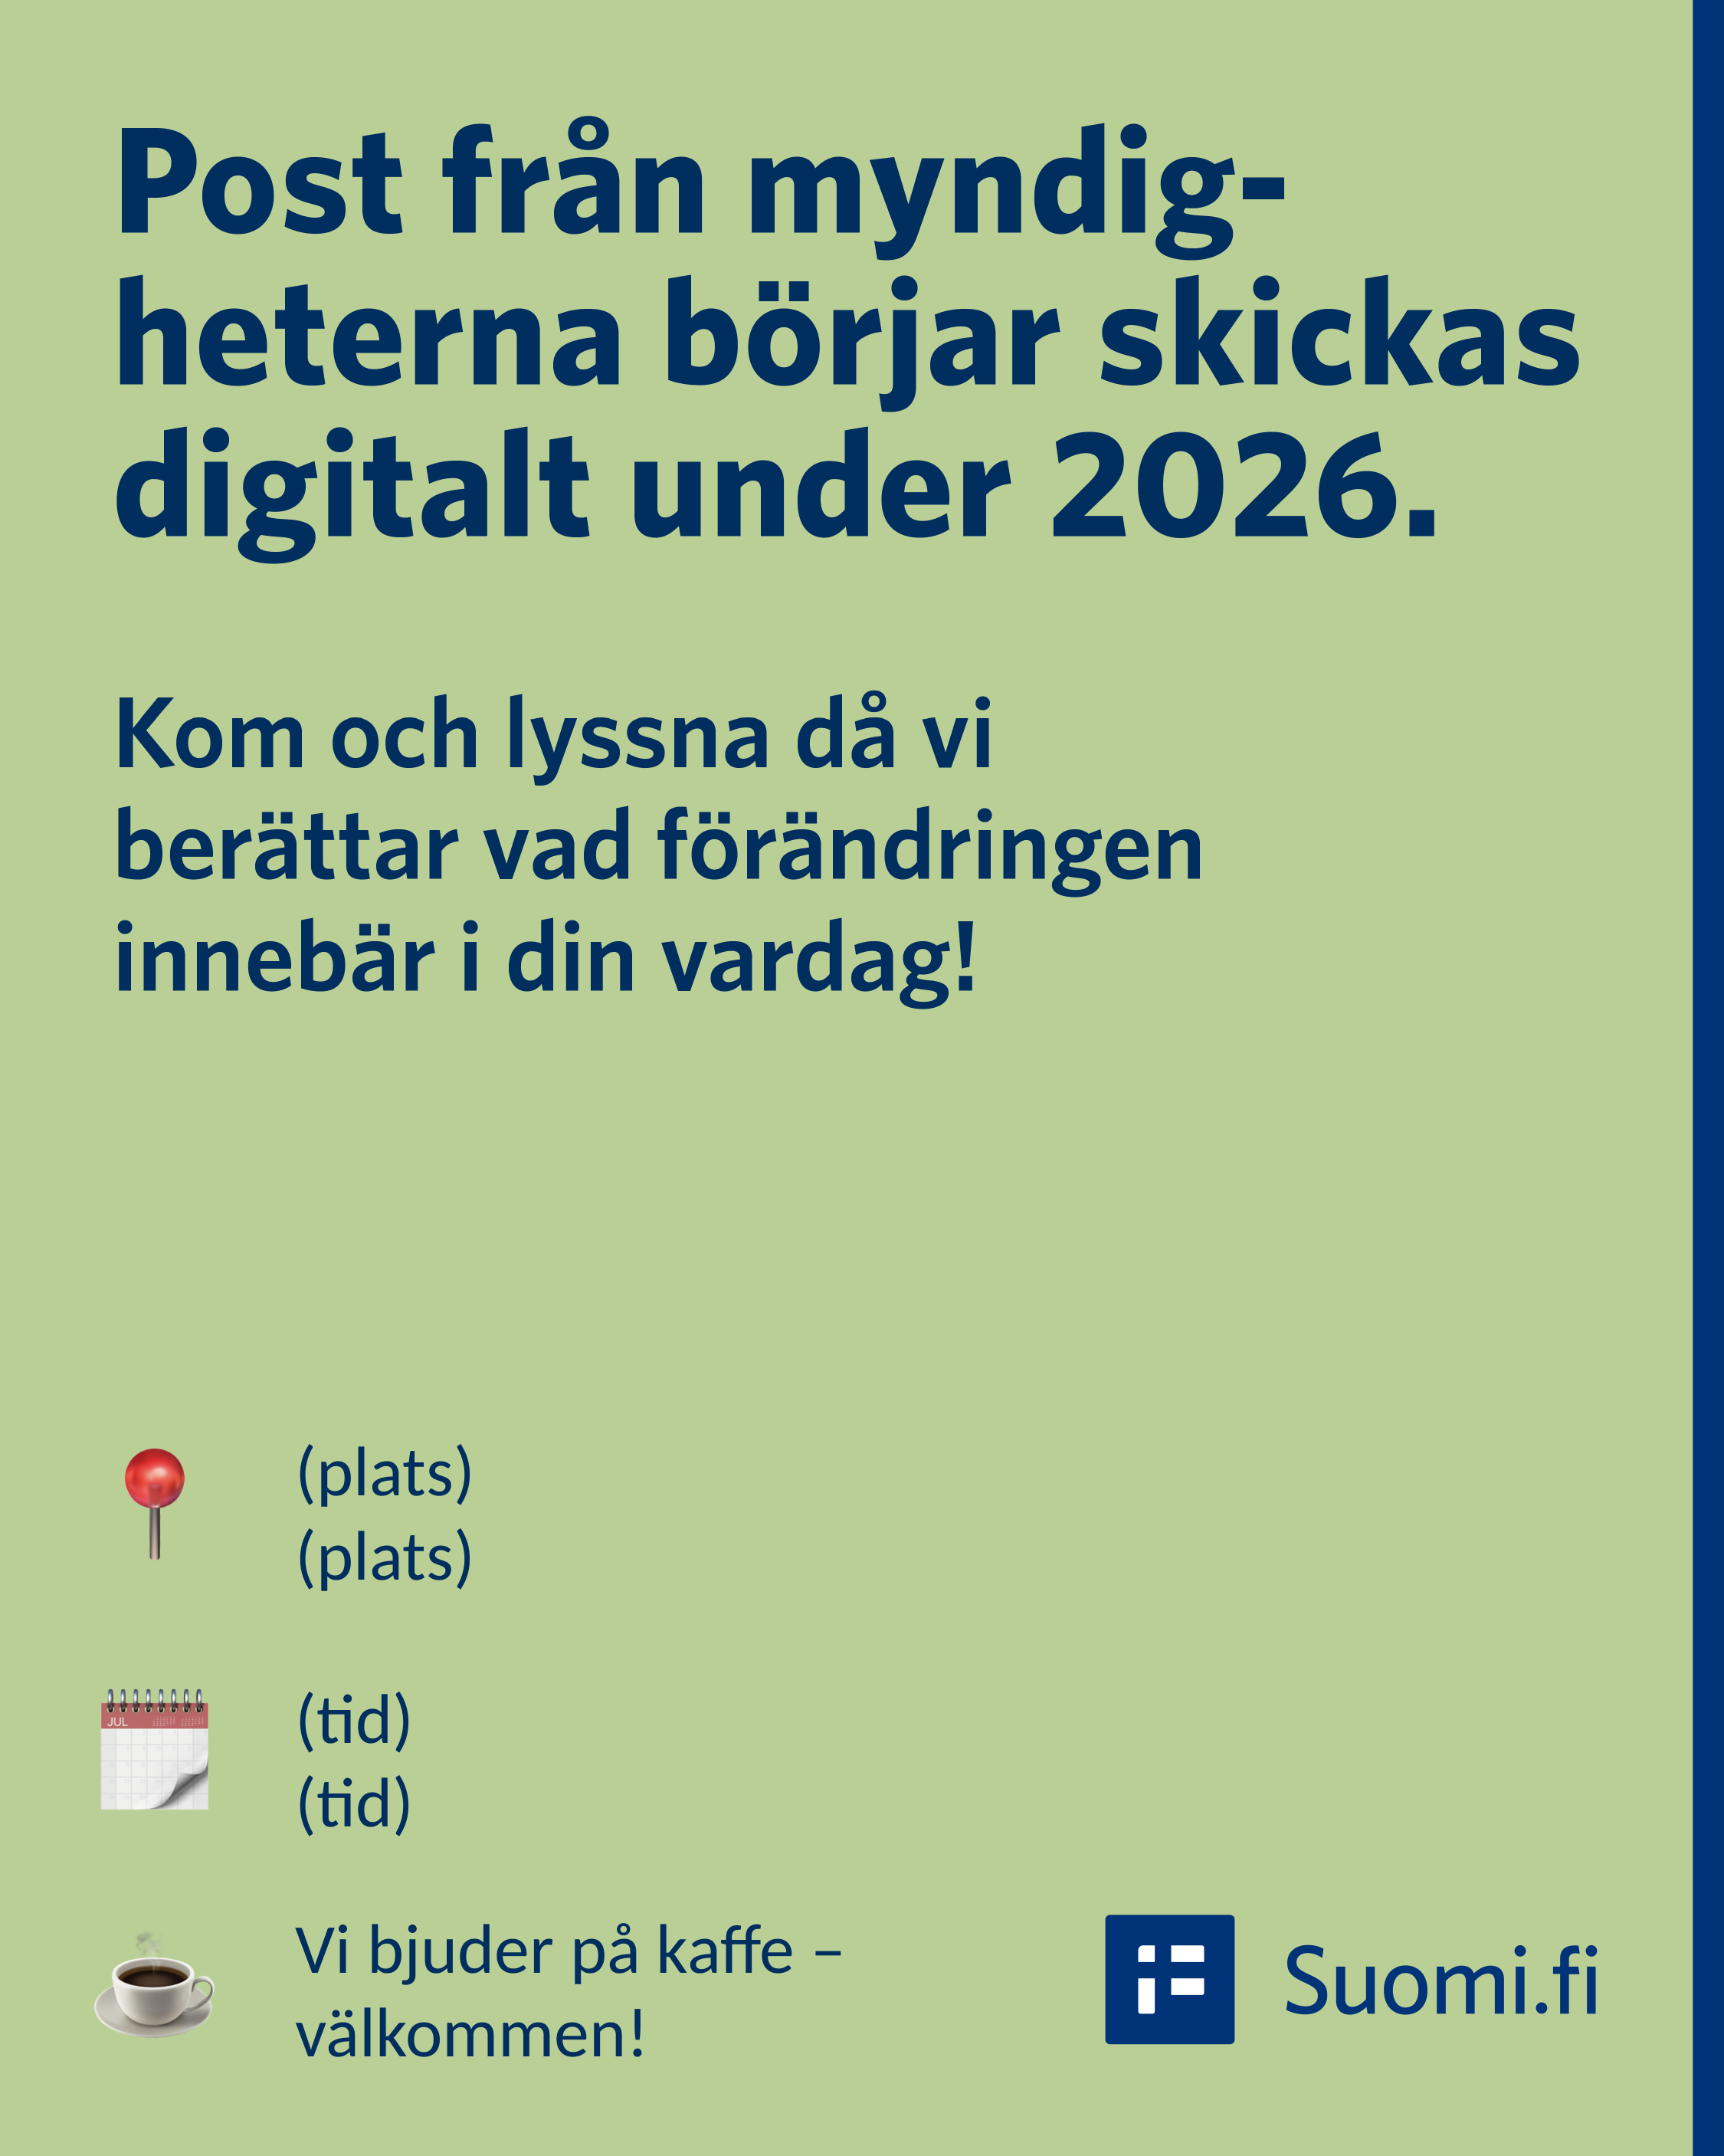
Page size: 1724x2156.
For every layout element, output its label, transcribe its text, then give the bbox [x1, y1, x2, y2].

picture [0, 0, 1724, 2156]
text_box (tid) (tid) [295, 1672, 1589, 1842]
text_box Vi bjuder på kaffe – välkommen! [295, 1902, 993, 2072]
text_box (plats) (plats) [295, 1425, 1589, 1594]
